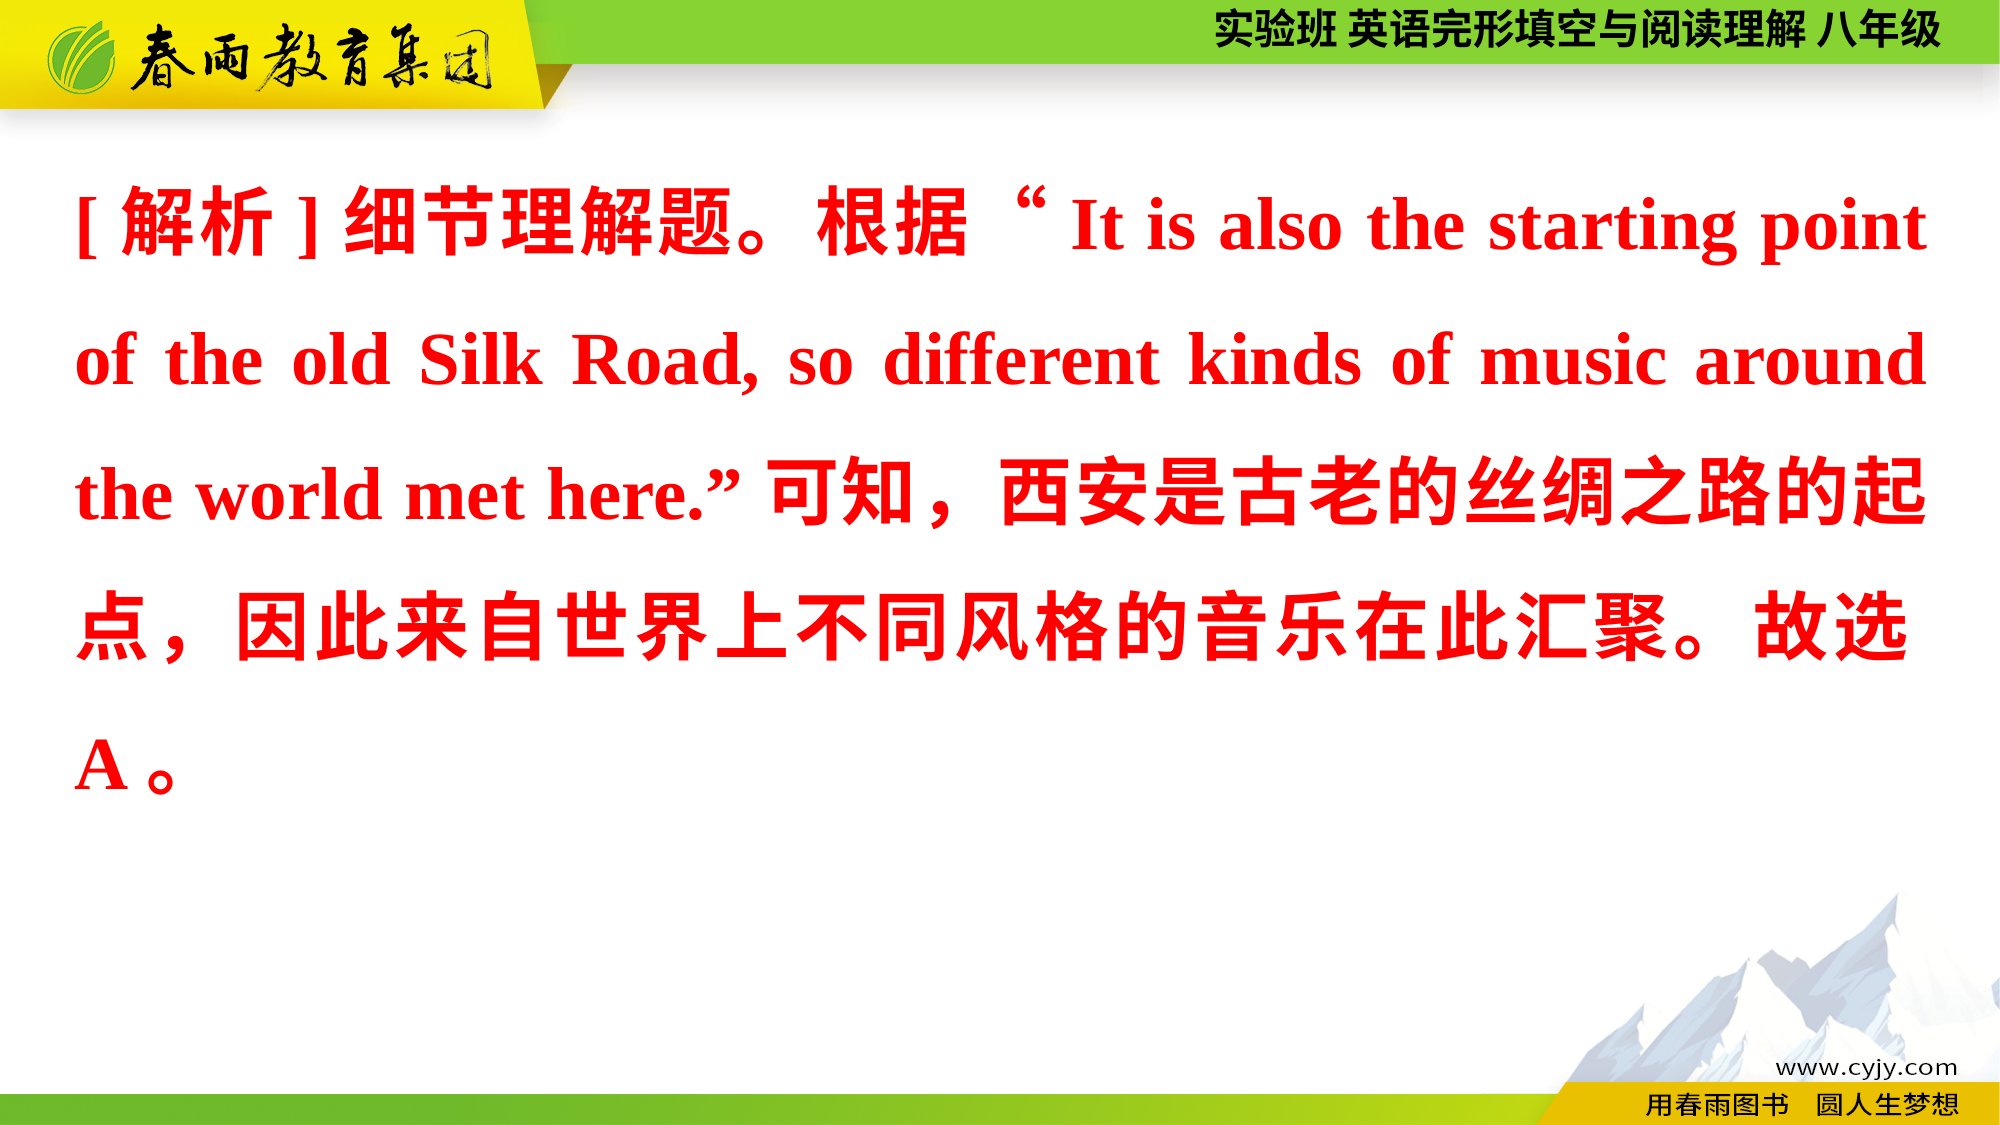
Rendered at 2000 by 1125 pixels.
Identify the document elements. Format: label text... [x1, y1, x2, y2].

list [解析]细节理解题。根据“It is also the starting point of the old Silk Road, so different kinds of music around the world met here.”可知，西安是古老的丝绸之路的起点，因此来自世界上不同风格的音乐在此汇聚。故选A。 [59, 122, 1944, 666]
picture [0, 0, 2000, 1125]
